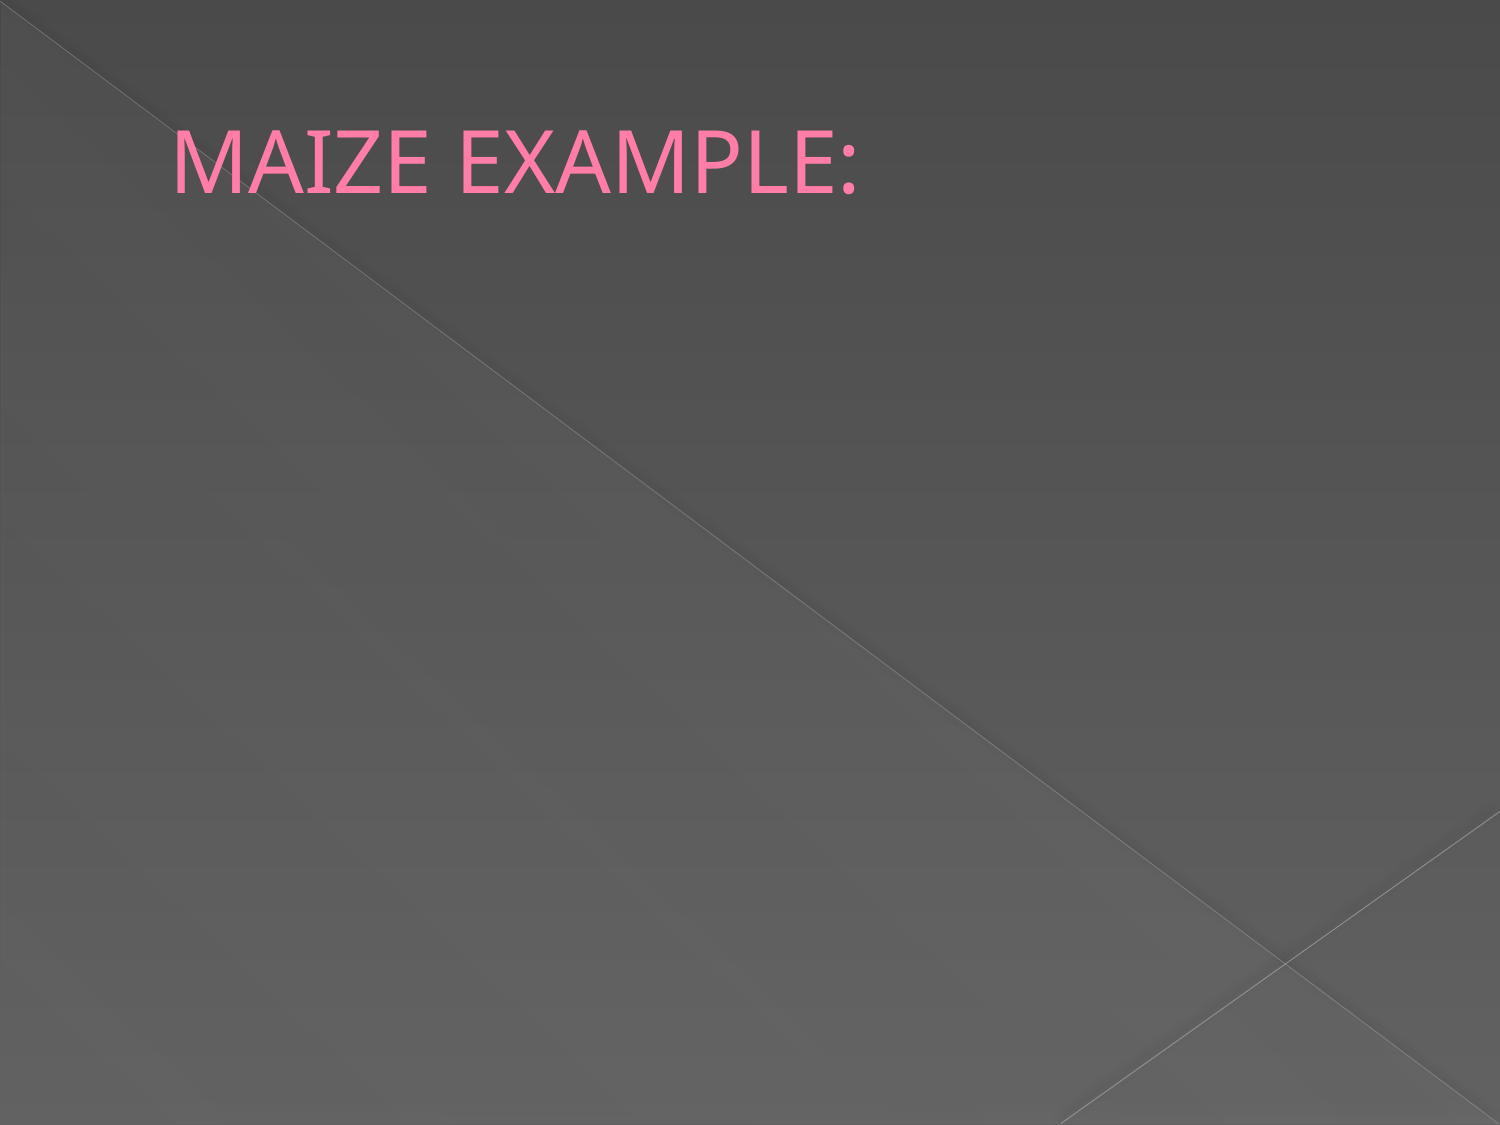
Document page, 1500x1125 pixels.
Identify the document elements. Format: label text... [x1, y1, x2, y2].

title MAIZE EXAMPLE: [75, 43, 1425, 274]
